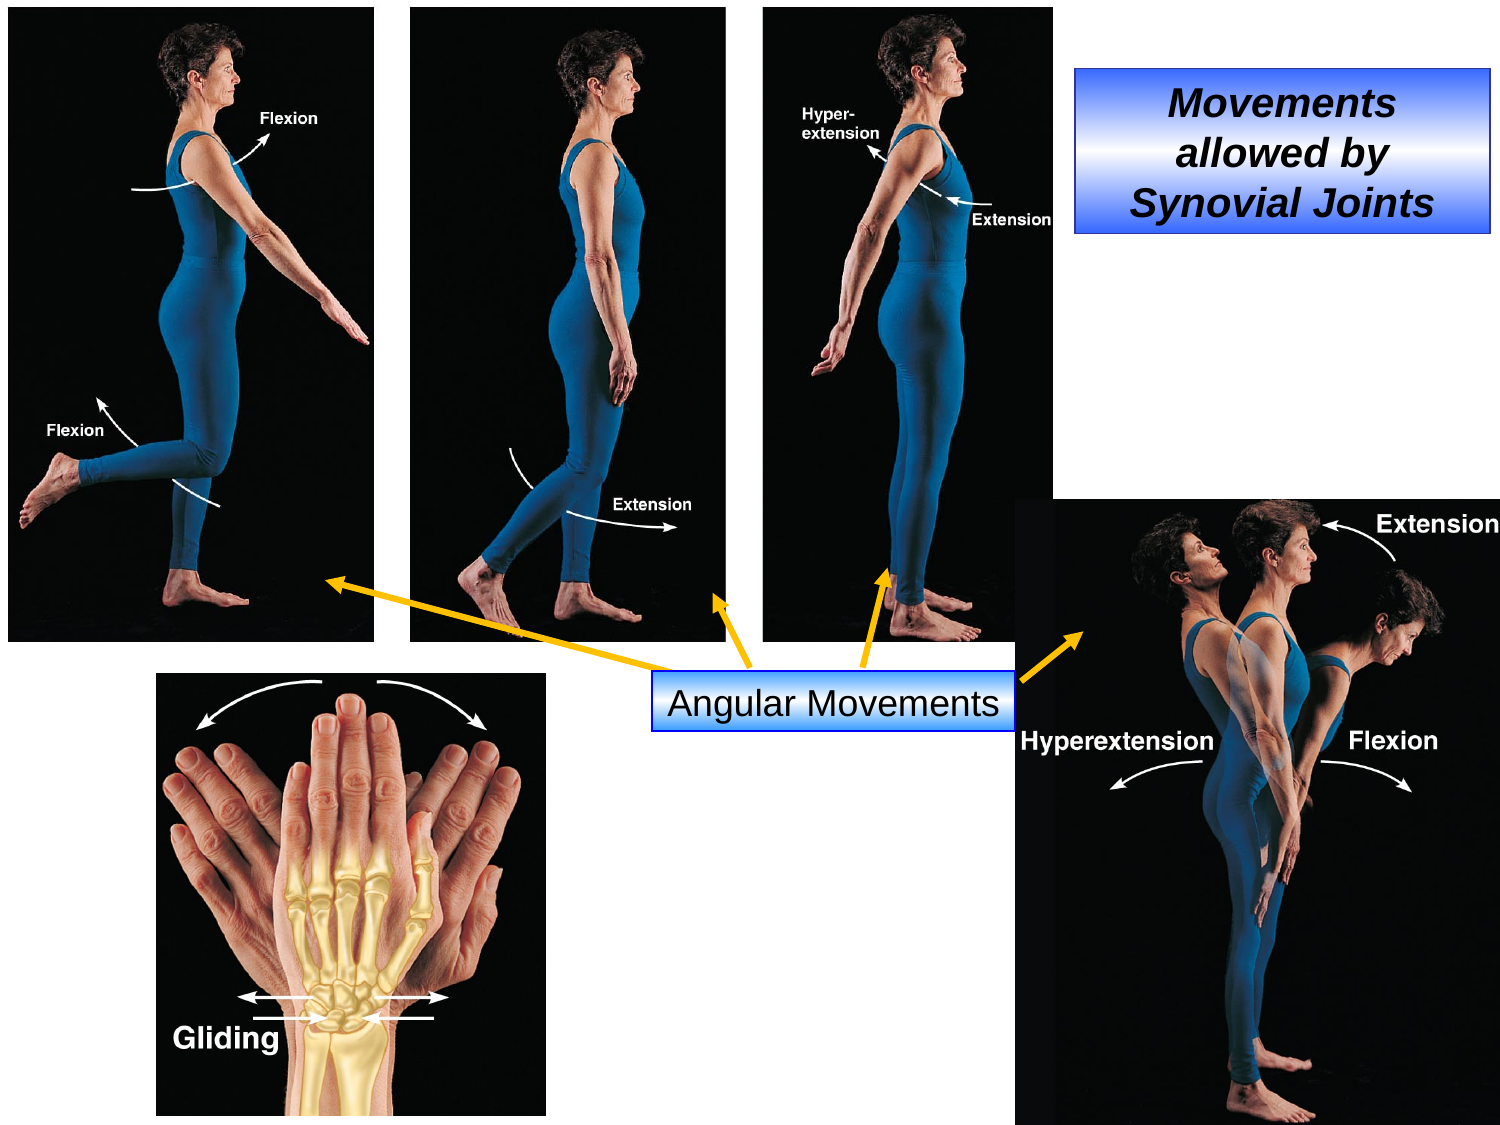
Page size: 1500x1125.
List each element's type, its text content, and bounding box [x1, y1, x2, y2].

picture [0, 0, 1500, 1125]
text_box Movements allowed by Synovial Joints [1074, 68, 1491, 234]
text_box Angular Movements [652, 671, 1009, 731]
picture [155, 672, 546, 1116]
